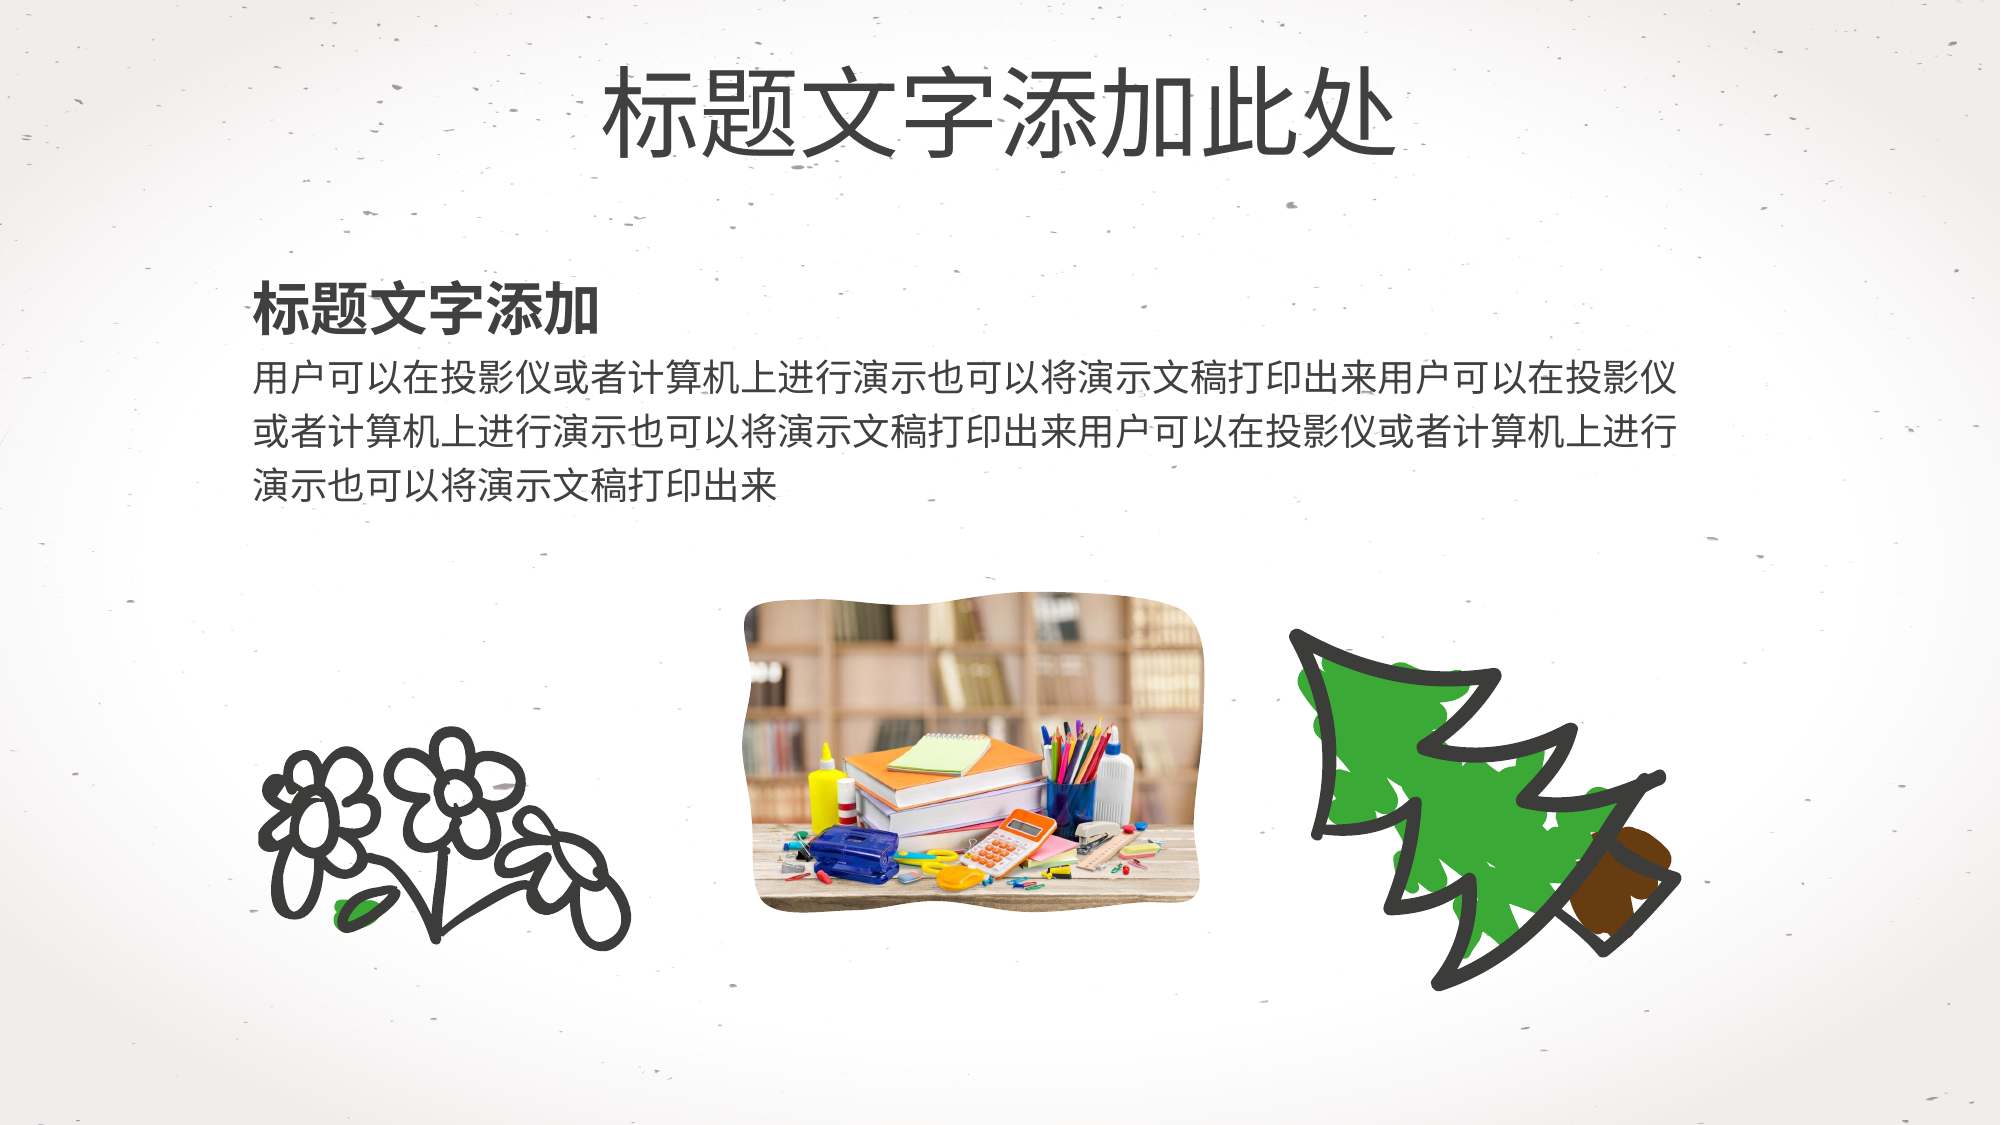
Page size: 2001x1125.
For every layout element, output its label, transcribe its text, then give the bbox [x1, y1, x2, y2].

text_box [237, 251, 1716, 514]
picture [742, 591, 1205, 913]
picture [258, 725, 632, 952]
picture [1302, 577, 1661, 989]
text_box 标题文字添加此处 [585, 43, 1415, 178]
